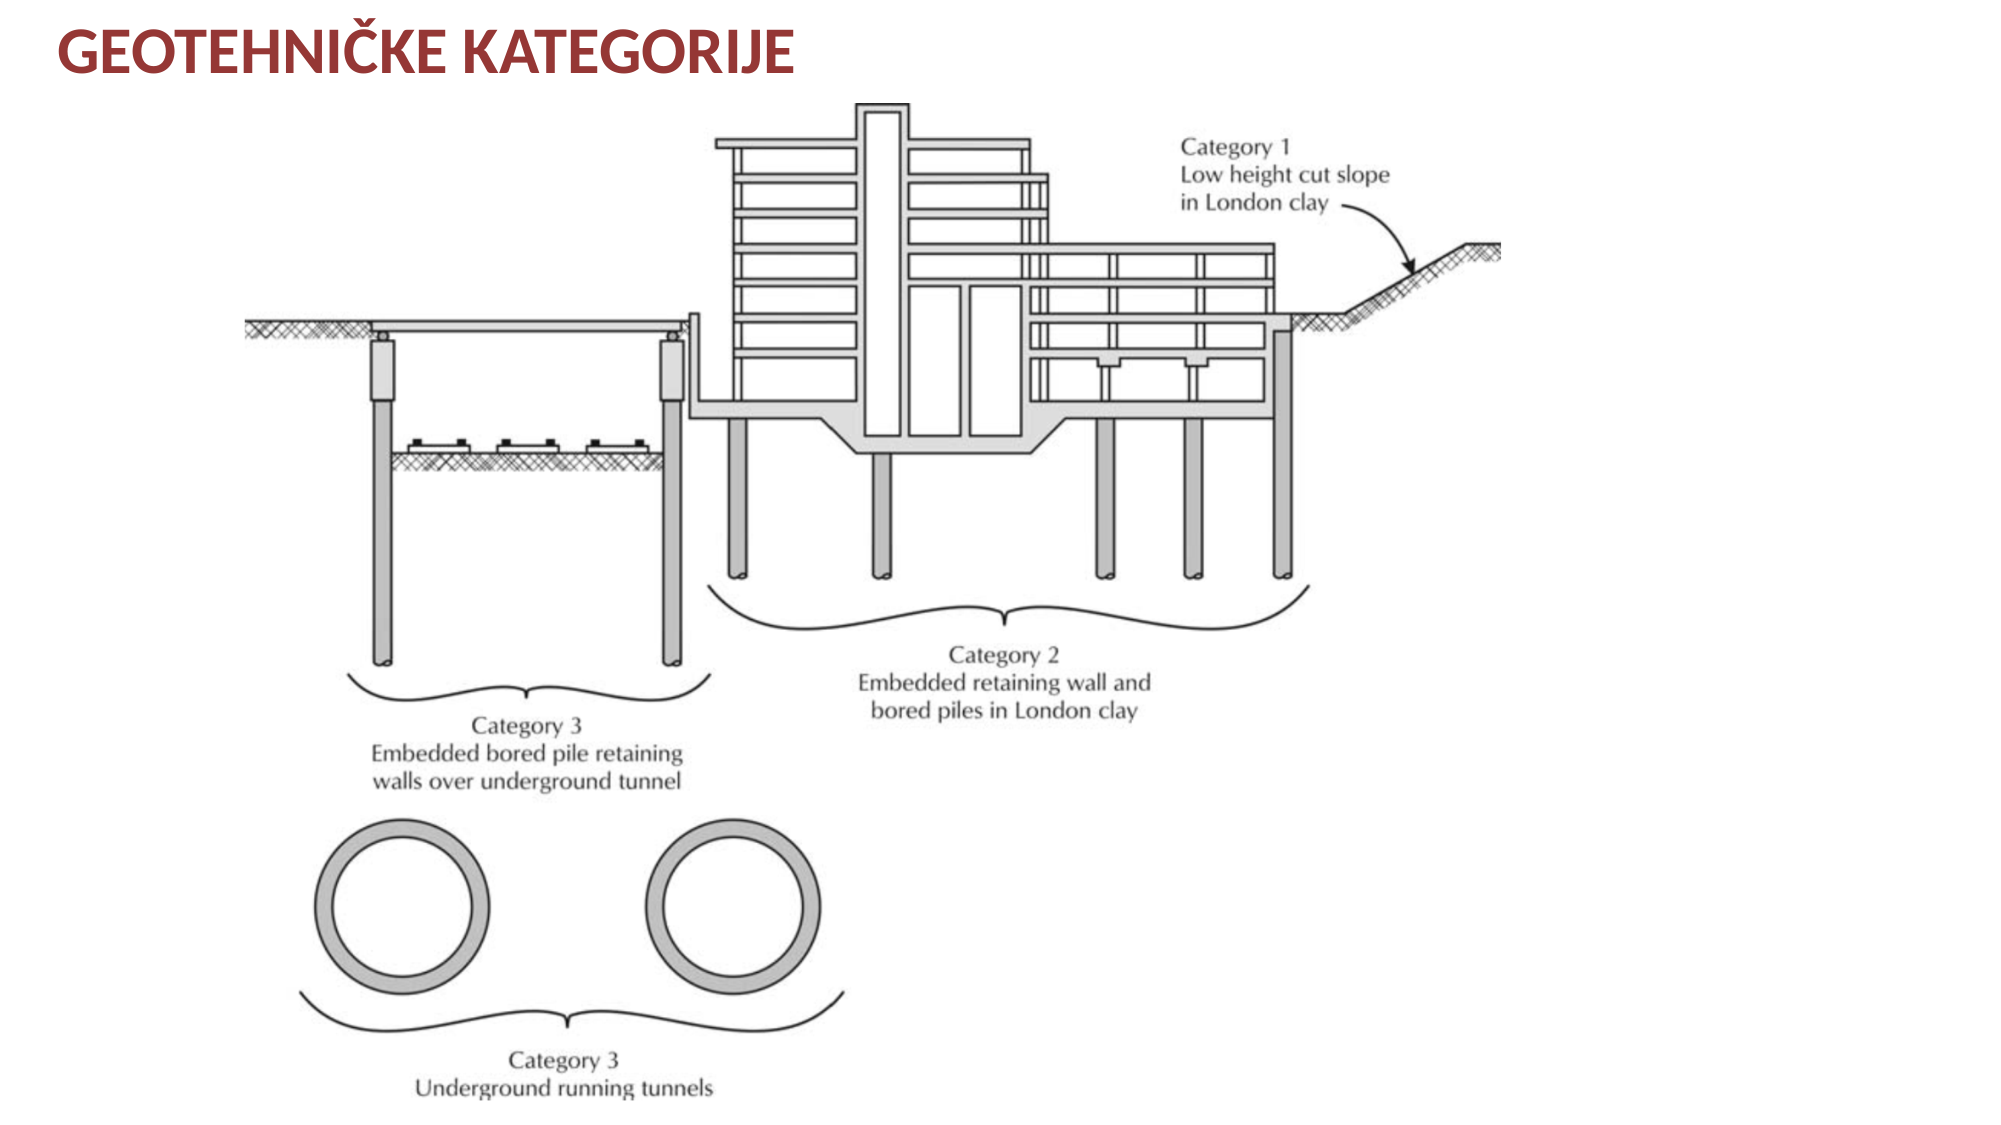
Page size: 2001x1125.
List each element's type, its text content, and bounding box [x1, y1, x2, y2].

picture [246, 0, 1520, 1125]
text_box GEOTEHNIČKE KATEGORIJE [0, 0, 356, 95]
